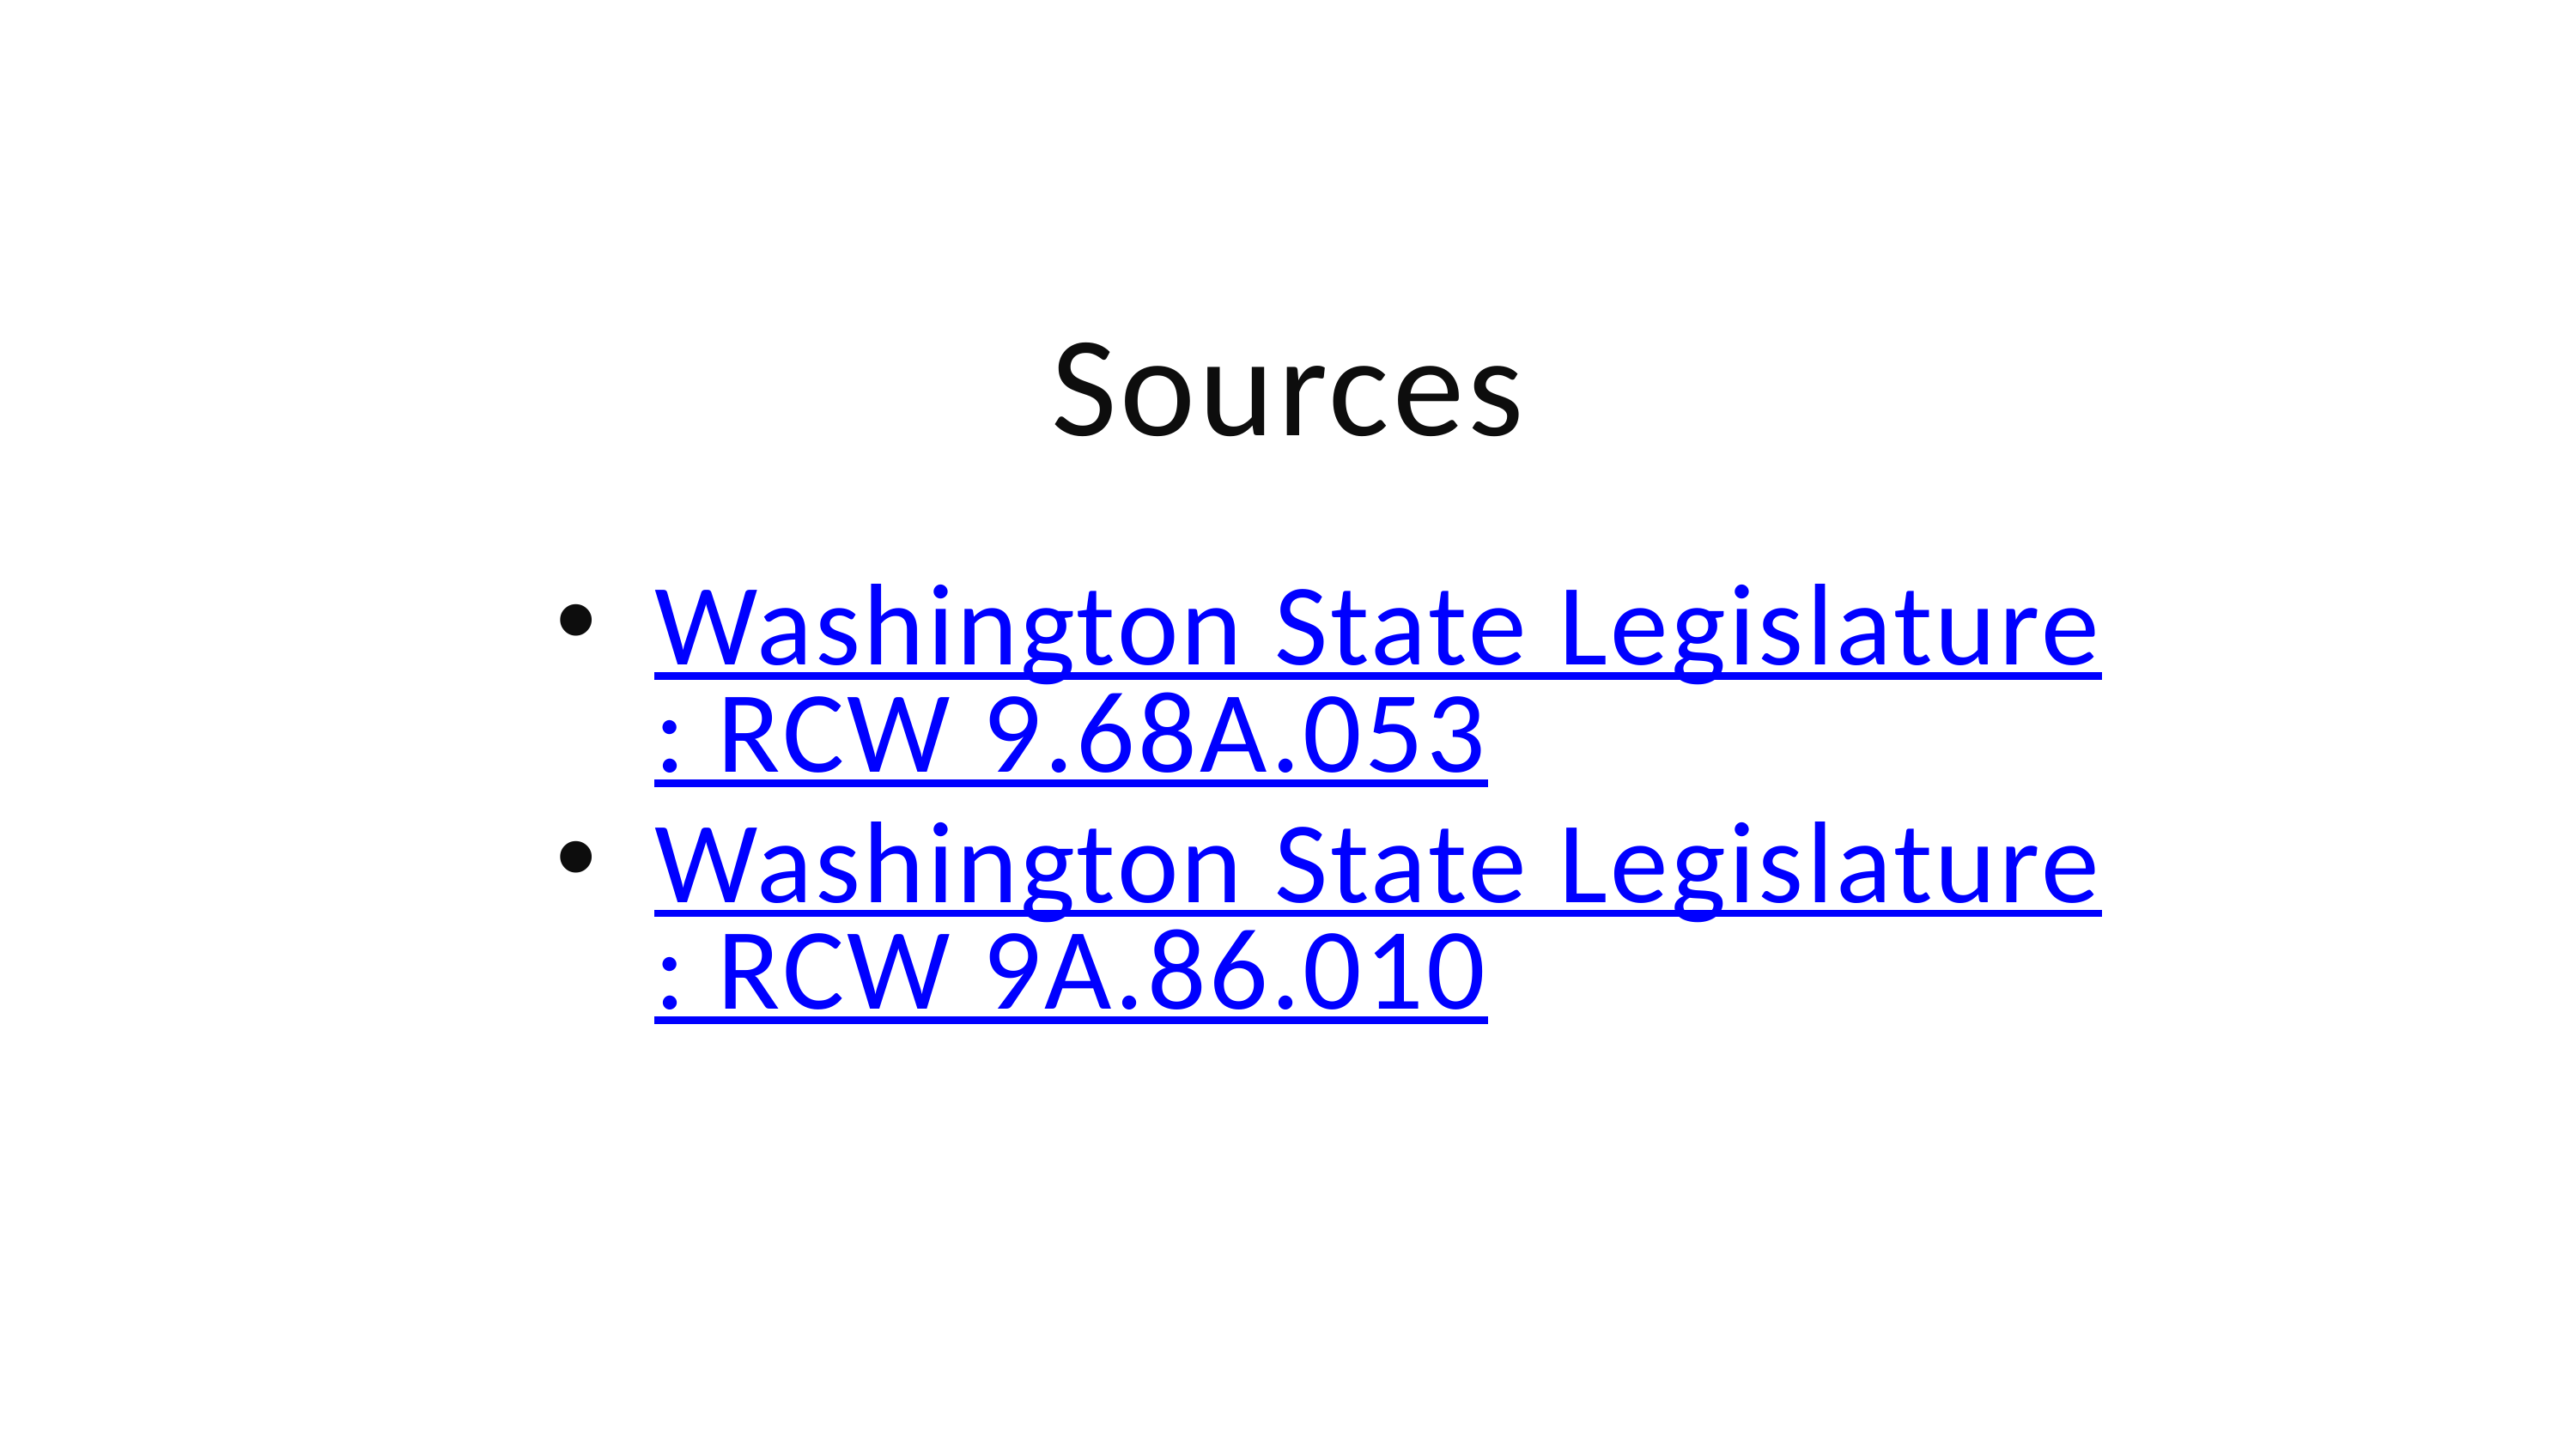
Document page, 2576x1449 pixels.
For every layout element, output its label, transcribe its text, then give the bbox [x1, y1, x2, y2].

text_box Washington State Legislature: RCW 9.68A.053 Washington State Legislature: RCW 9A.86.010 [457, 558, 2119, 819]
text_box Sources [537, 303, 2039, 464]
